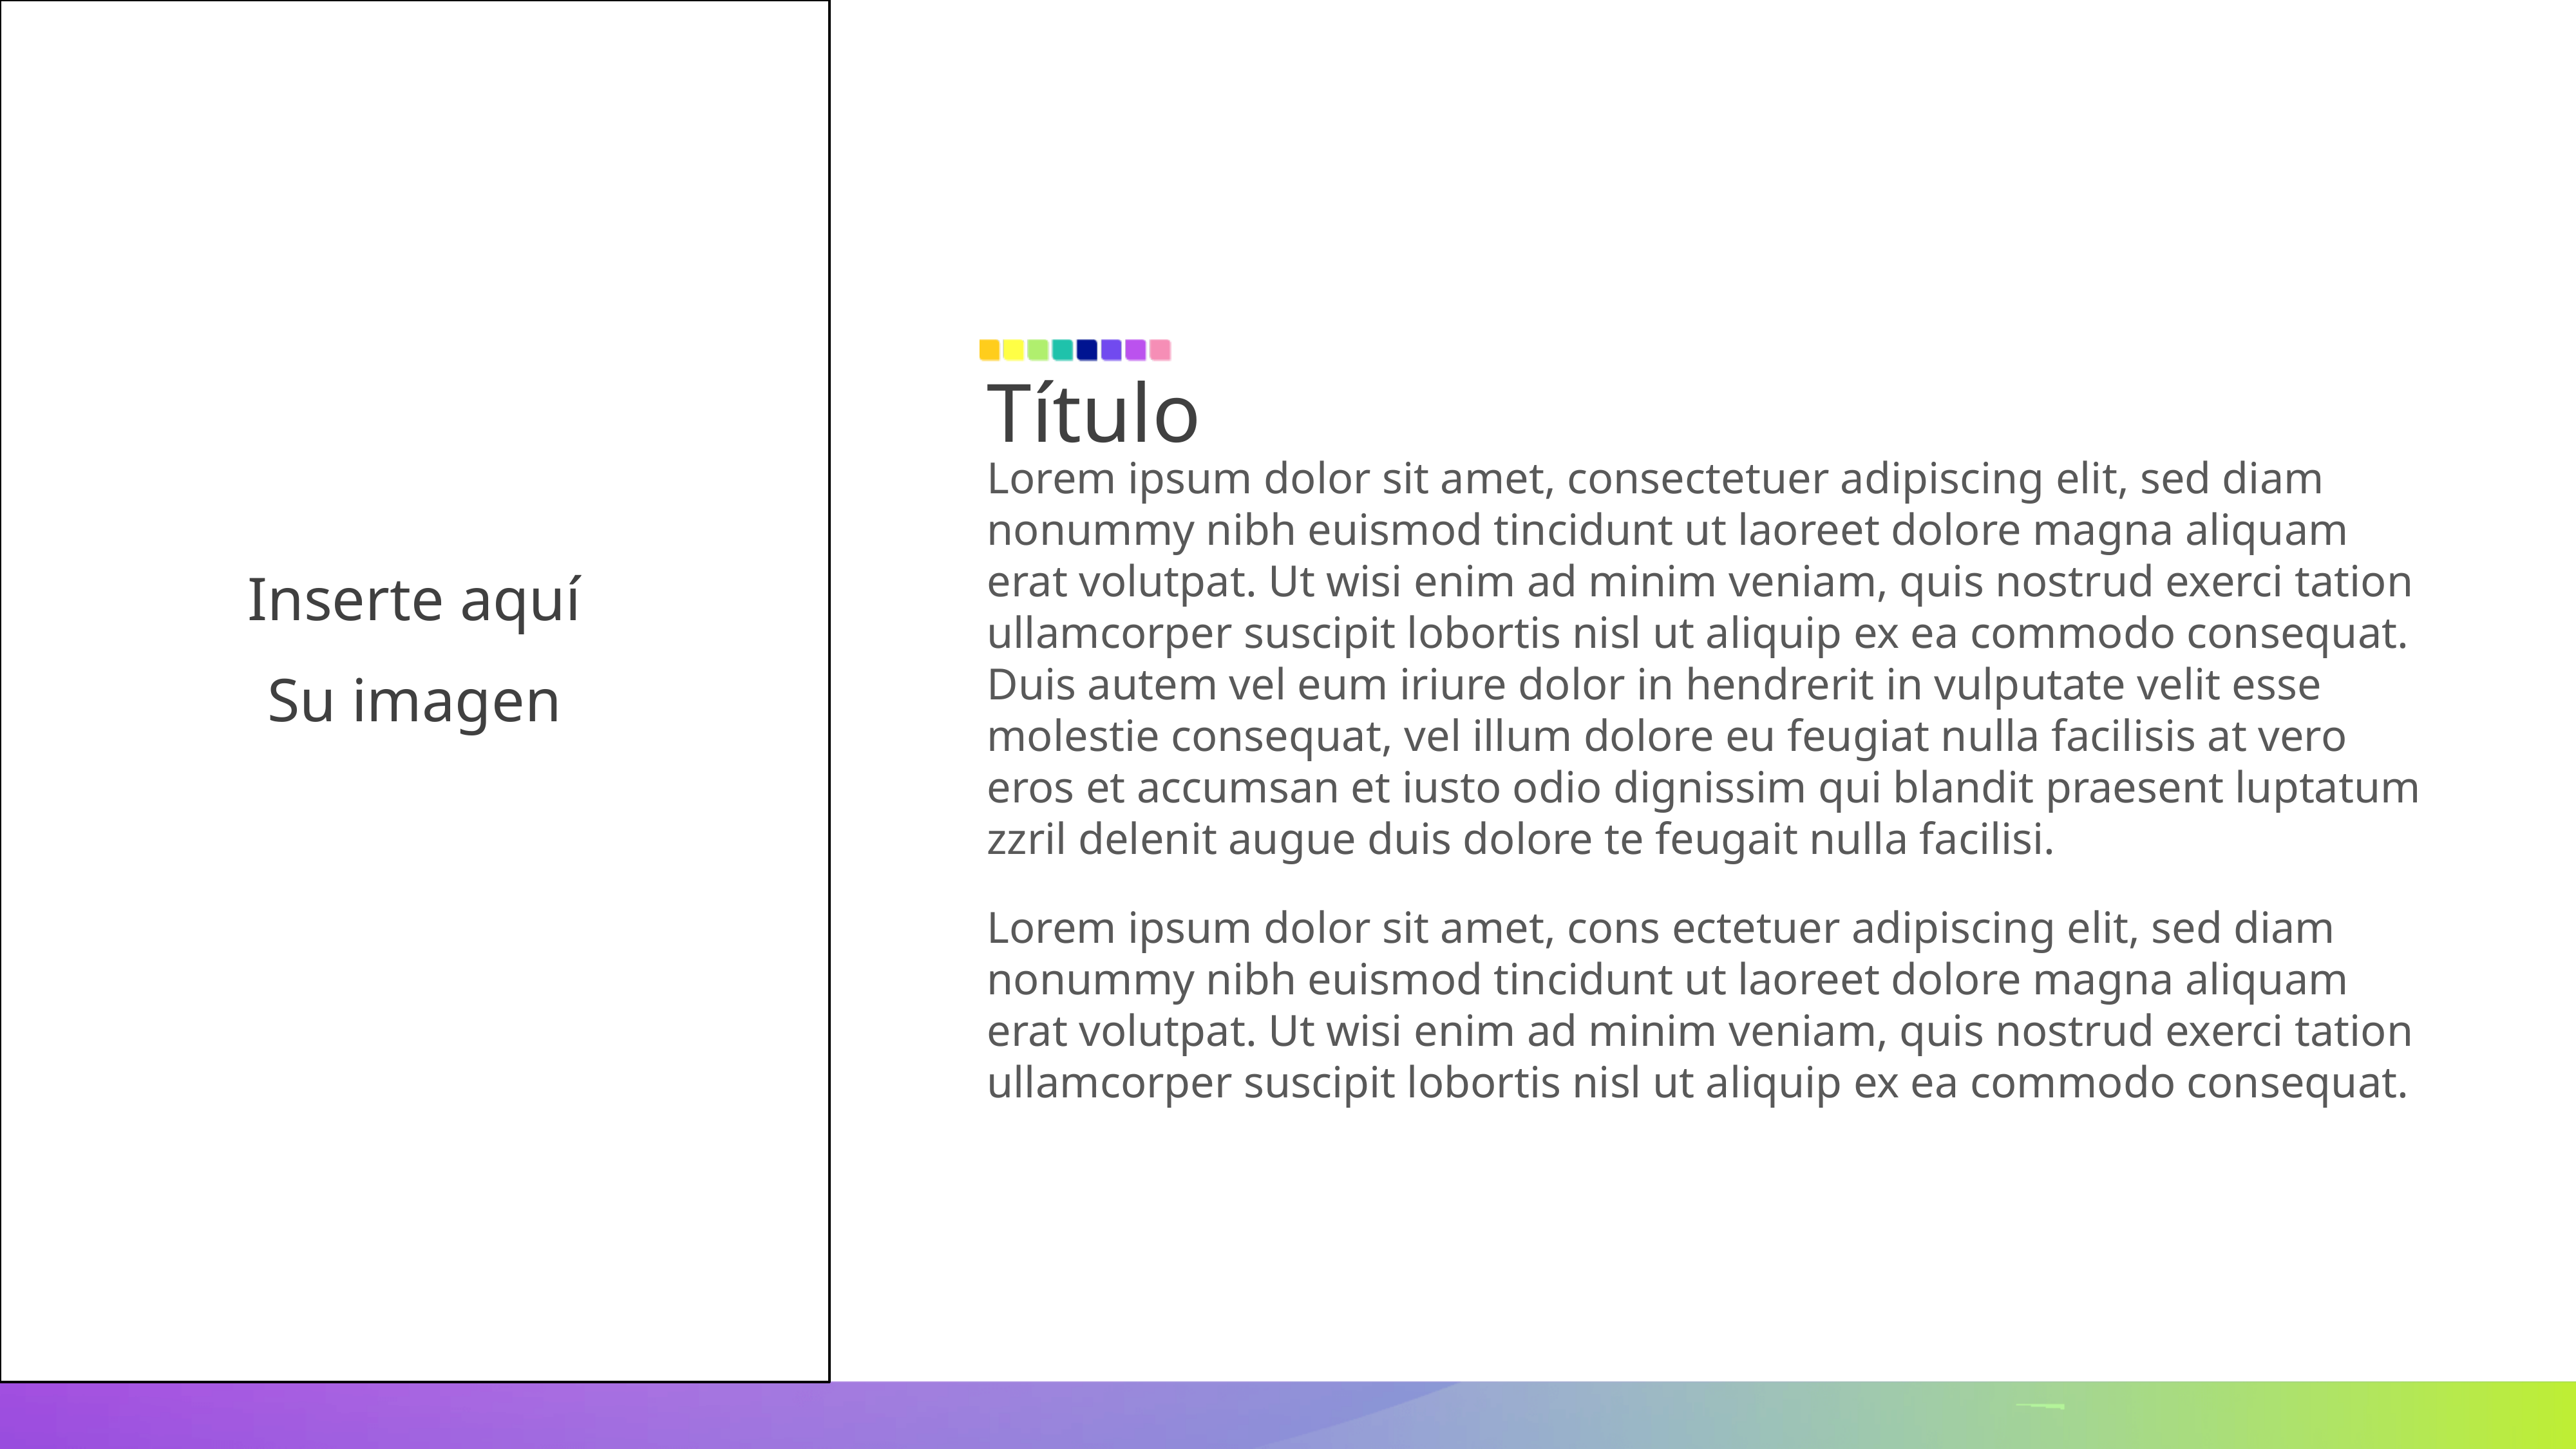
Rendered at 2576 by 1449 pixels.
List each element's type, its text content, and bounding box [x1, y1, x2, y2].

text_box Lorem ipsum dolor sit amet, consectetuer adipiscing elit, sed diam nonummy nibh euismod tincidunt ut laoreet dolore magna aliquam erat volutpat. Ut wisi enim ad minim veniam, quis nostrud exerci tation ullamcorper suscipit lobortis nisl ut aliquip ex ea commodo consequat. Duis autem vel eum iriure dolor in hendrerit in vulputate velit esse molestie consequat, vel illum dolore eu feugiat nulla facilisis at vero eros et accumsan et iusto odio dignissim qui blandit praesent luptatum zzril delenit augue duis dolore te feugait nulla facilisi. Lorem ipsum dolor sit amet, cons ectetuer adipiscing elit, sed diam nonummy nibh euismod tincidunt ut laoreet dolore magna aliquam erat volutpat. Ut wisi enim ad minim veniam, quis nostrud exerci tation ullamcorper suscipit lobortis nisl ut aliquip ex ea commodo consequat. [979, 443, 2448, 1114]
text_box [0, 0, 831, 1381]
text_box Título [979, 365, 1743, 443]
picture [0, 1381, 2576, 1449]
text_box Inserte aquí Su imagen [33, 562, 797, 742]
picture [979, 339, 1172, 362]
